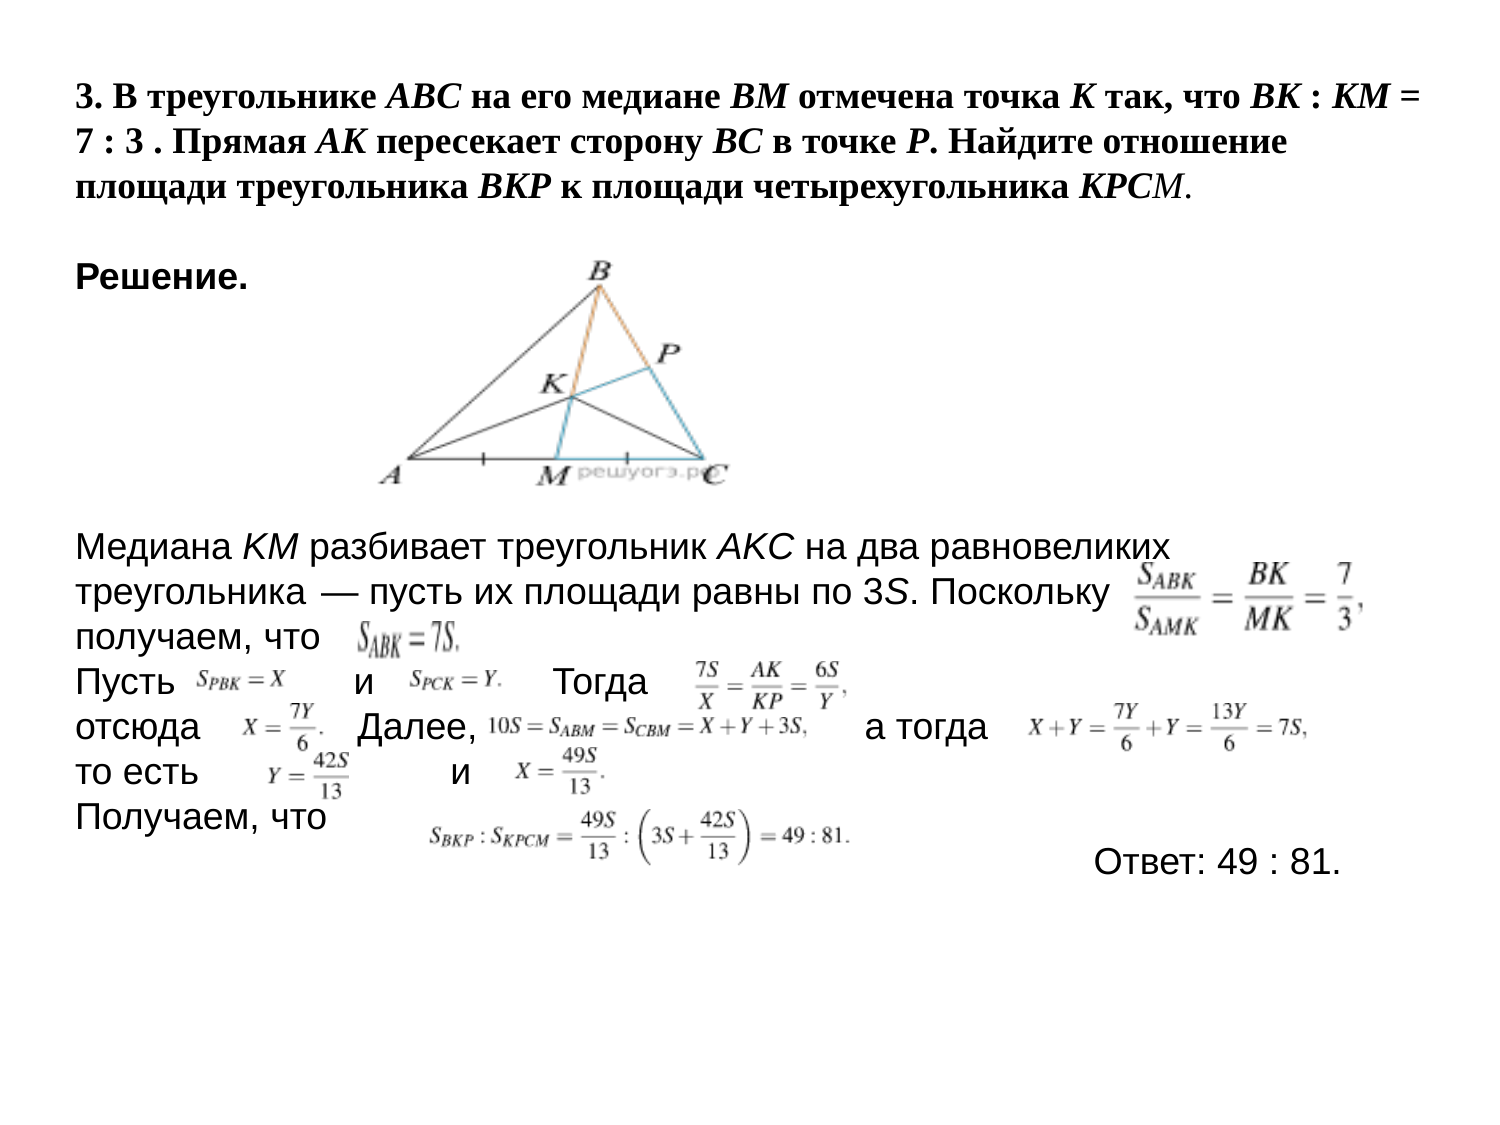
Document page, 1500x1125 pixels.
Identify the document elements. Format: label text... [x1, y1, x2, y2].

subtitle Решение. Медиана KM разбивает треугольник AKC на два равновеликих треугольника — пусть их площади равны по 3S. Поскольку получаем, что Пусть и Тогда отсюда Далее, а тогда то есть и Получаем, что Ответ: 49 : 81. [75, 263, 1425, 916]
title 3. В треугольнике ABC на его медиане BM отмечена точка K так, что BK : KM = 7 : 3 . Прямая AK пересекает сторону BC в точке P. Найдите отношение площади треугольника BKP к площади четырехугольника KPCM. [75, 44, 1425, 233]
picture [239, 703, 349, 801]
picture [427, 809, 852, 867]
picture [194, 670, 286, 692]
picture [355, 620, 461, 663]
picture [407, 670, 503, 692]
picture [483, 717, 808, 740]
picture [690, 661, 848, 711]
picture [513, 746, 607, 796]
picture [371, 255, 739, 492]
picture [1025, 703, 1308, 753]
picture [1127, 562, 1365, 638]
